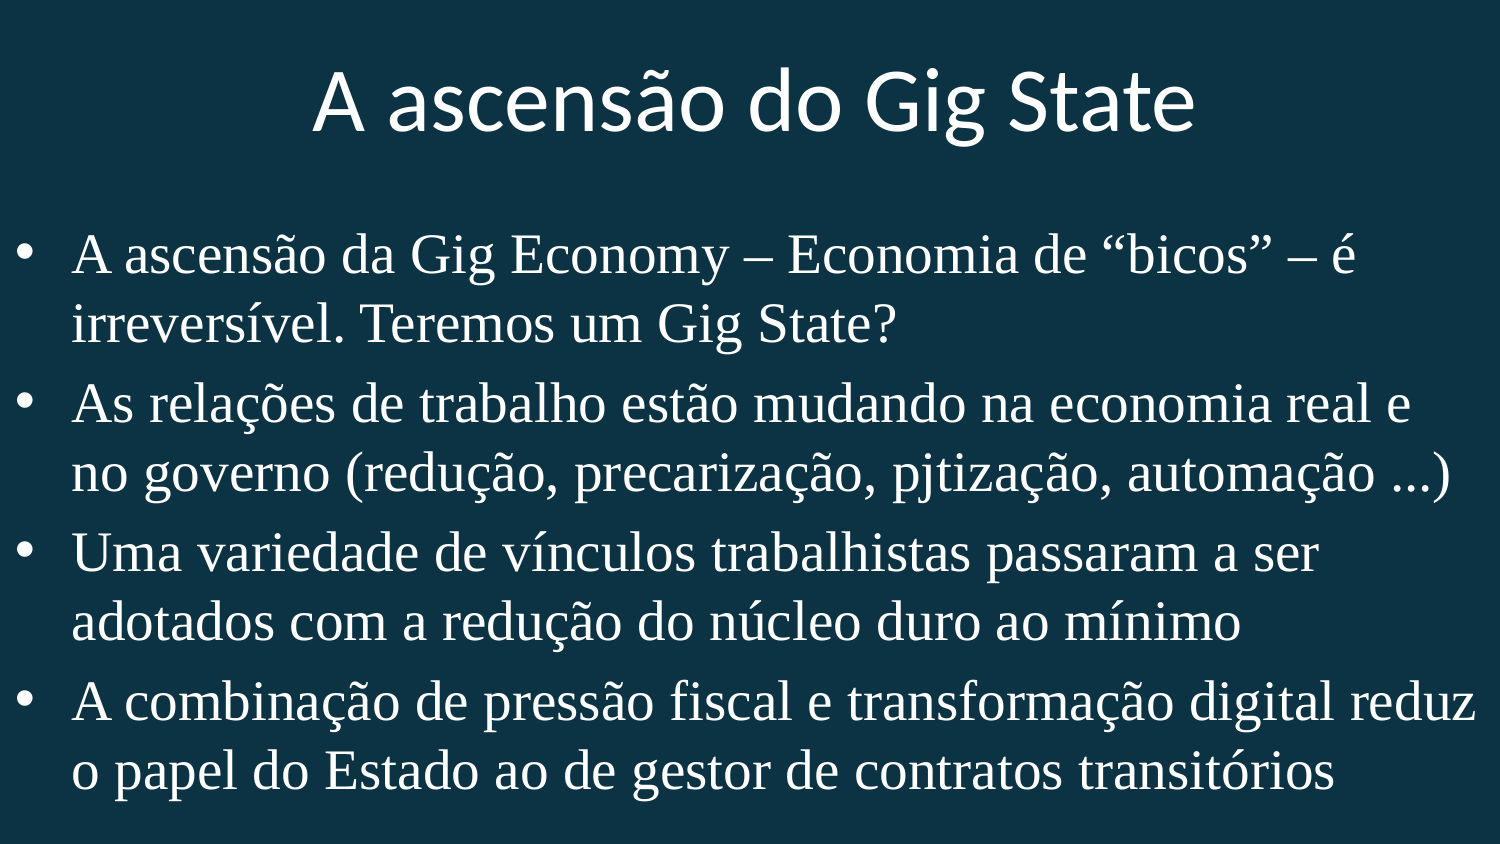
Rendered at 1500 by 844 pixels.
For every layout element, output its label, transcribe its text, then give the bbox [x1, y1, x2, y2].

text_box A ascensão do Gig State [41, 32, 1471, 174]
text_box A ascensão da Gig Economy – Economia de “bicos” – é irreversível. Teremos um Gig State? As relações de trabalho estão mudando na economia real e no governo (redução, precarização, pjtização, automação ...) Uma variedade de vínculos trabalhistas passaram a ser adotados com a redução do núcleo duro ao mínimo A combinação de pressão fiscal e transformação digital reduz o papel do Estado ao de gestor de contratos transitórios [0, 208, 1500, 836]
